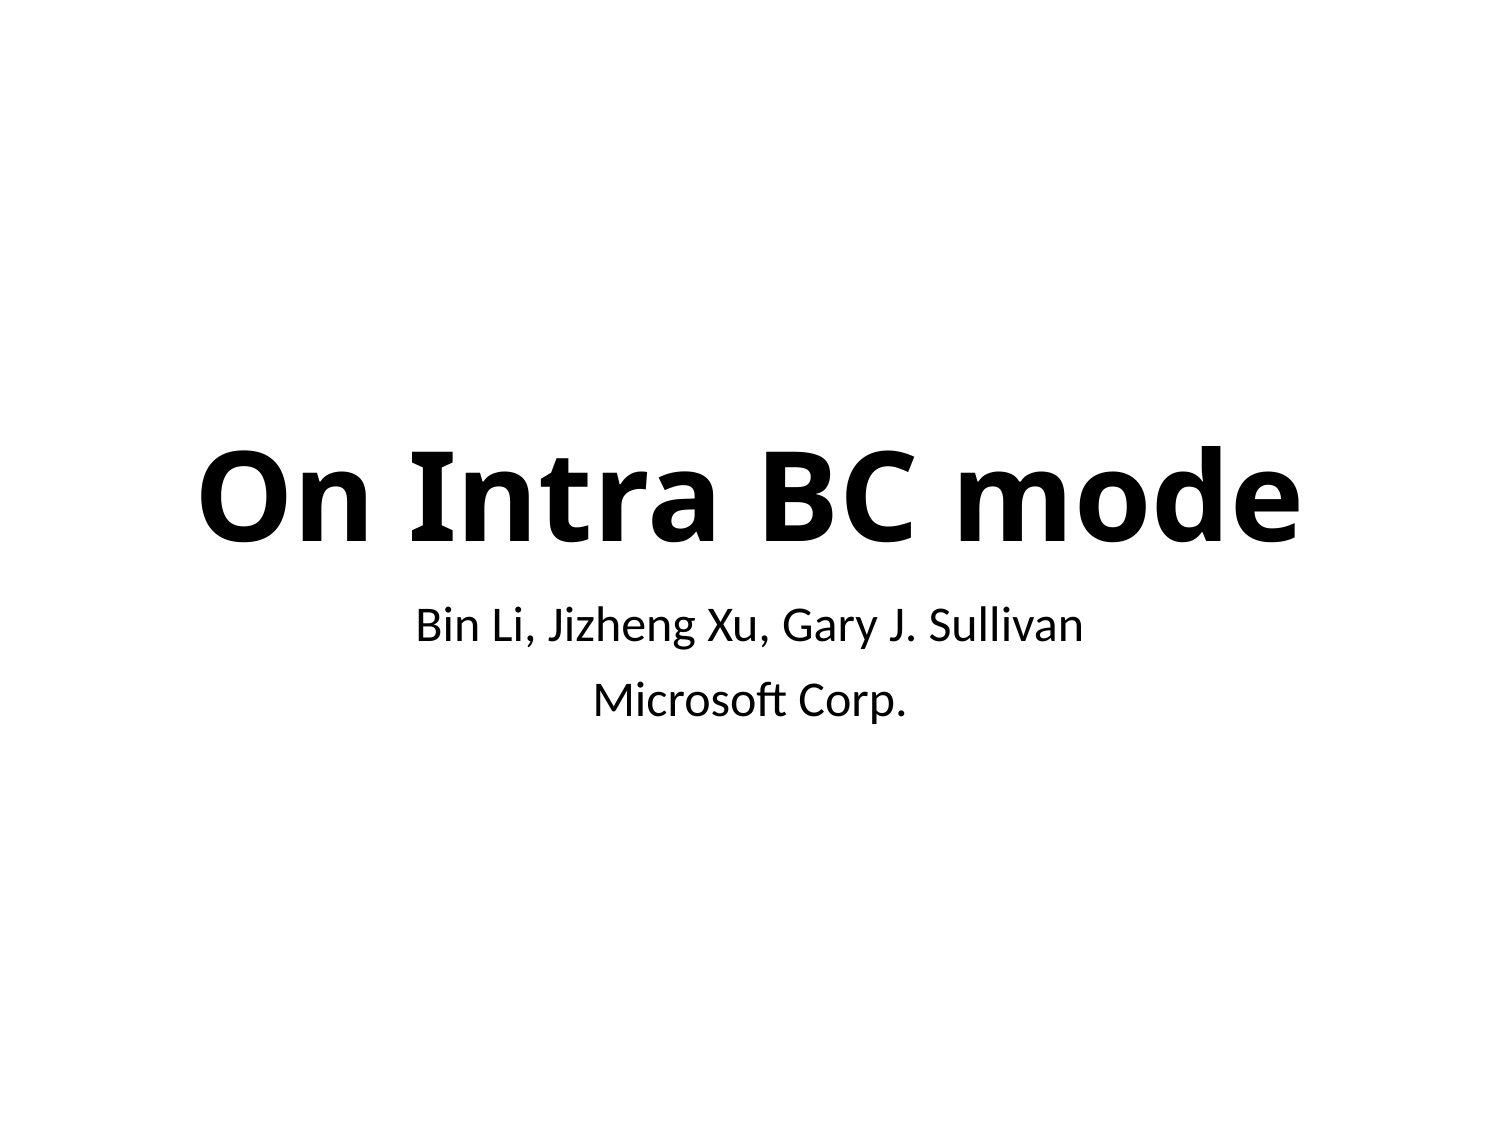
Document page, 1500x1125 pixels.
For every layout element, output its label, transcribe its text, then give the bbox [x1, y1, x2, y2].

subtitle Bin Li, Jizheng Xu, Gary J. Sullivan Microsoft Corp. [187, 590, 1313, 863]
title On Intra BC mode [112, 184, 1388, 576]
